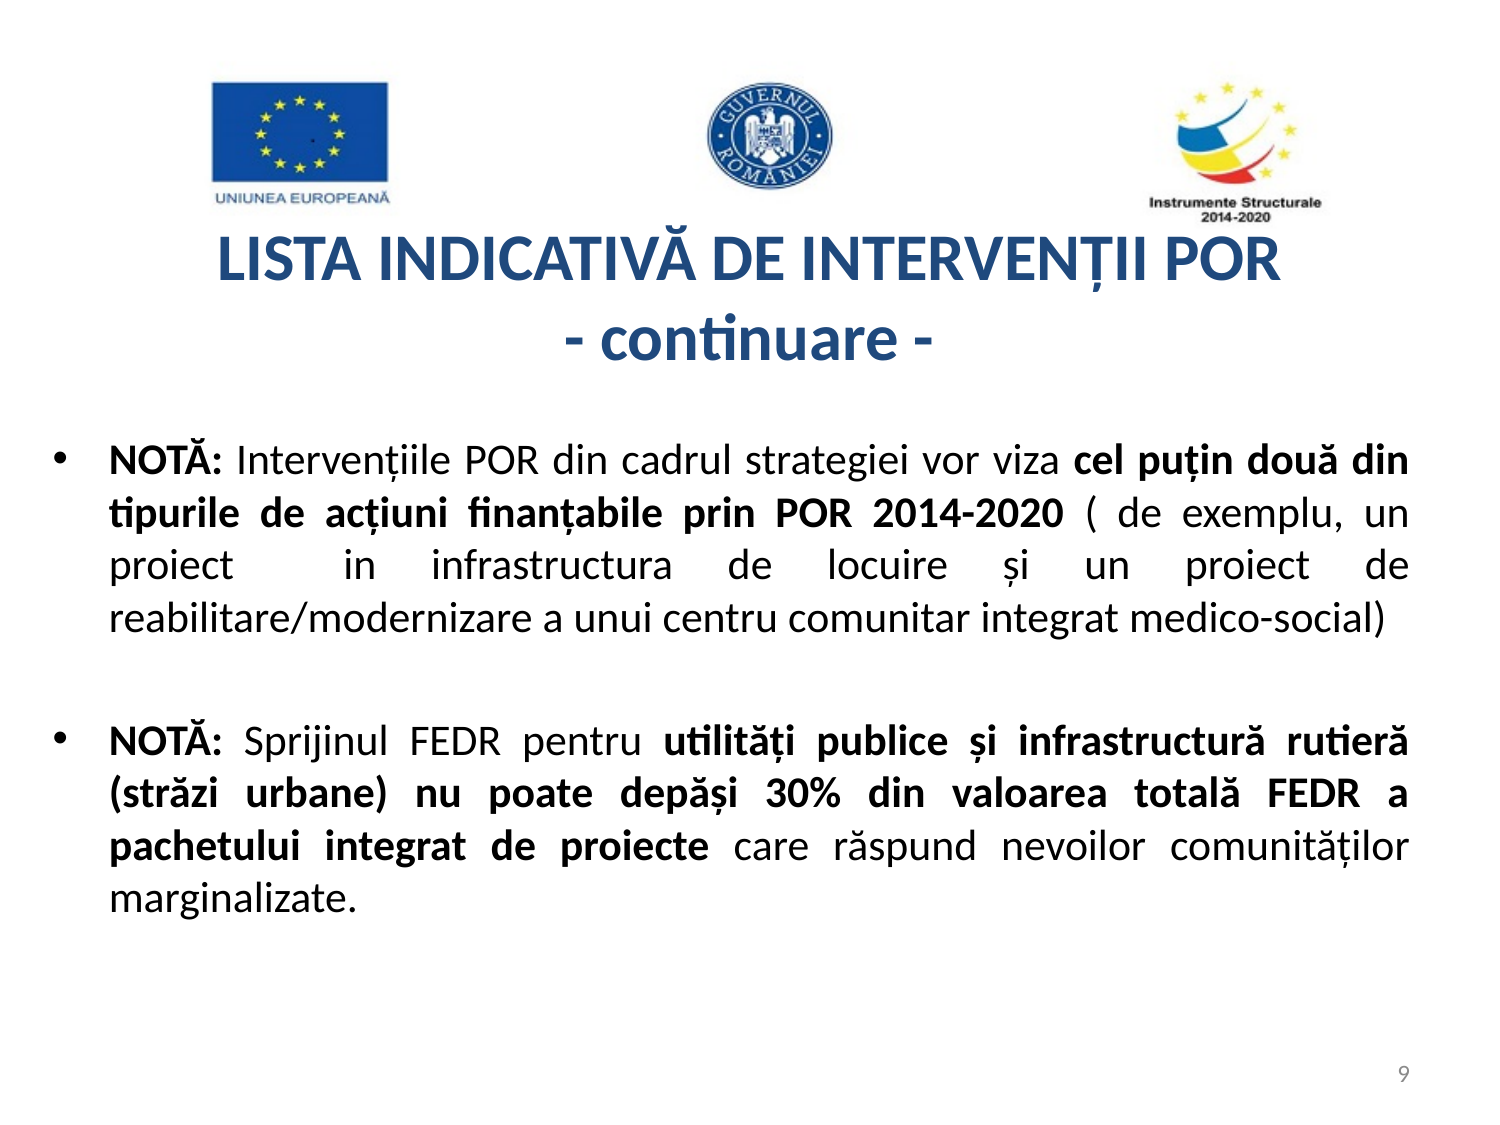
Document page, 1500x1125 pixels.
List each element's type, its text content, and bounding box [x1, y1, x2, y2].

picture [75, 37, 1425, 212]
title LISTA INDICATIVĂ DE INTERVENȚII POR - continuare - [75, 212, 1425, 362]
slide_number 9 [1074, 1042, 1425, 1103]
list NOTĂ: Intervențiile POR din cadrul strategiei vor viza cel puțin două din tipurile de acțiuni finanțabile prin POR 2014-2020 ( de exemplu, un proiect in infrastructura de locuire și un proiect de reabilitare/modernizare a unui centru comunitar integrat medico-social) NOTĂ: Sprijinul FEDR pentru utilități publice și infrastructură rutieră (străzi urbane) nu poate depăși 30% din valoarea totală FEDR a pachetului integrat de proiecte care răspund nevoilor comunităților marginalizate. [37, 362, 1425, 1103]
